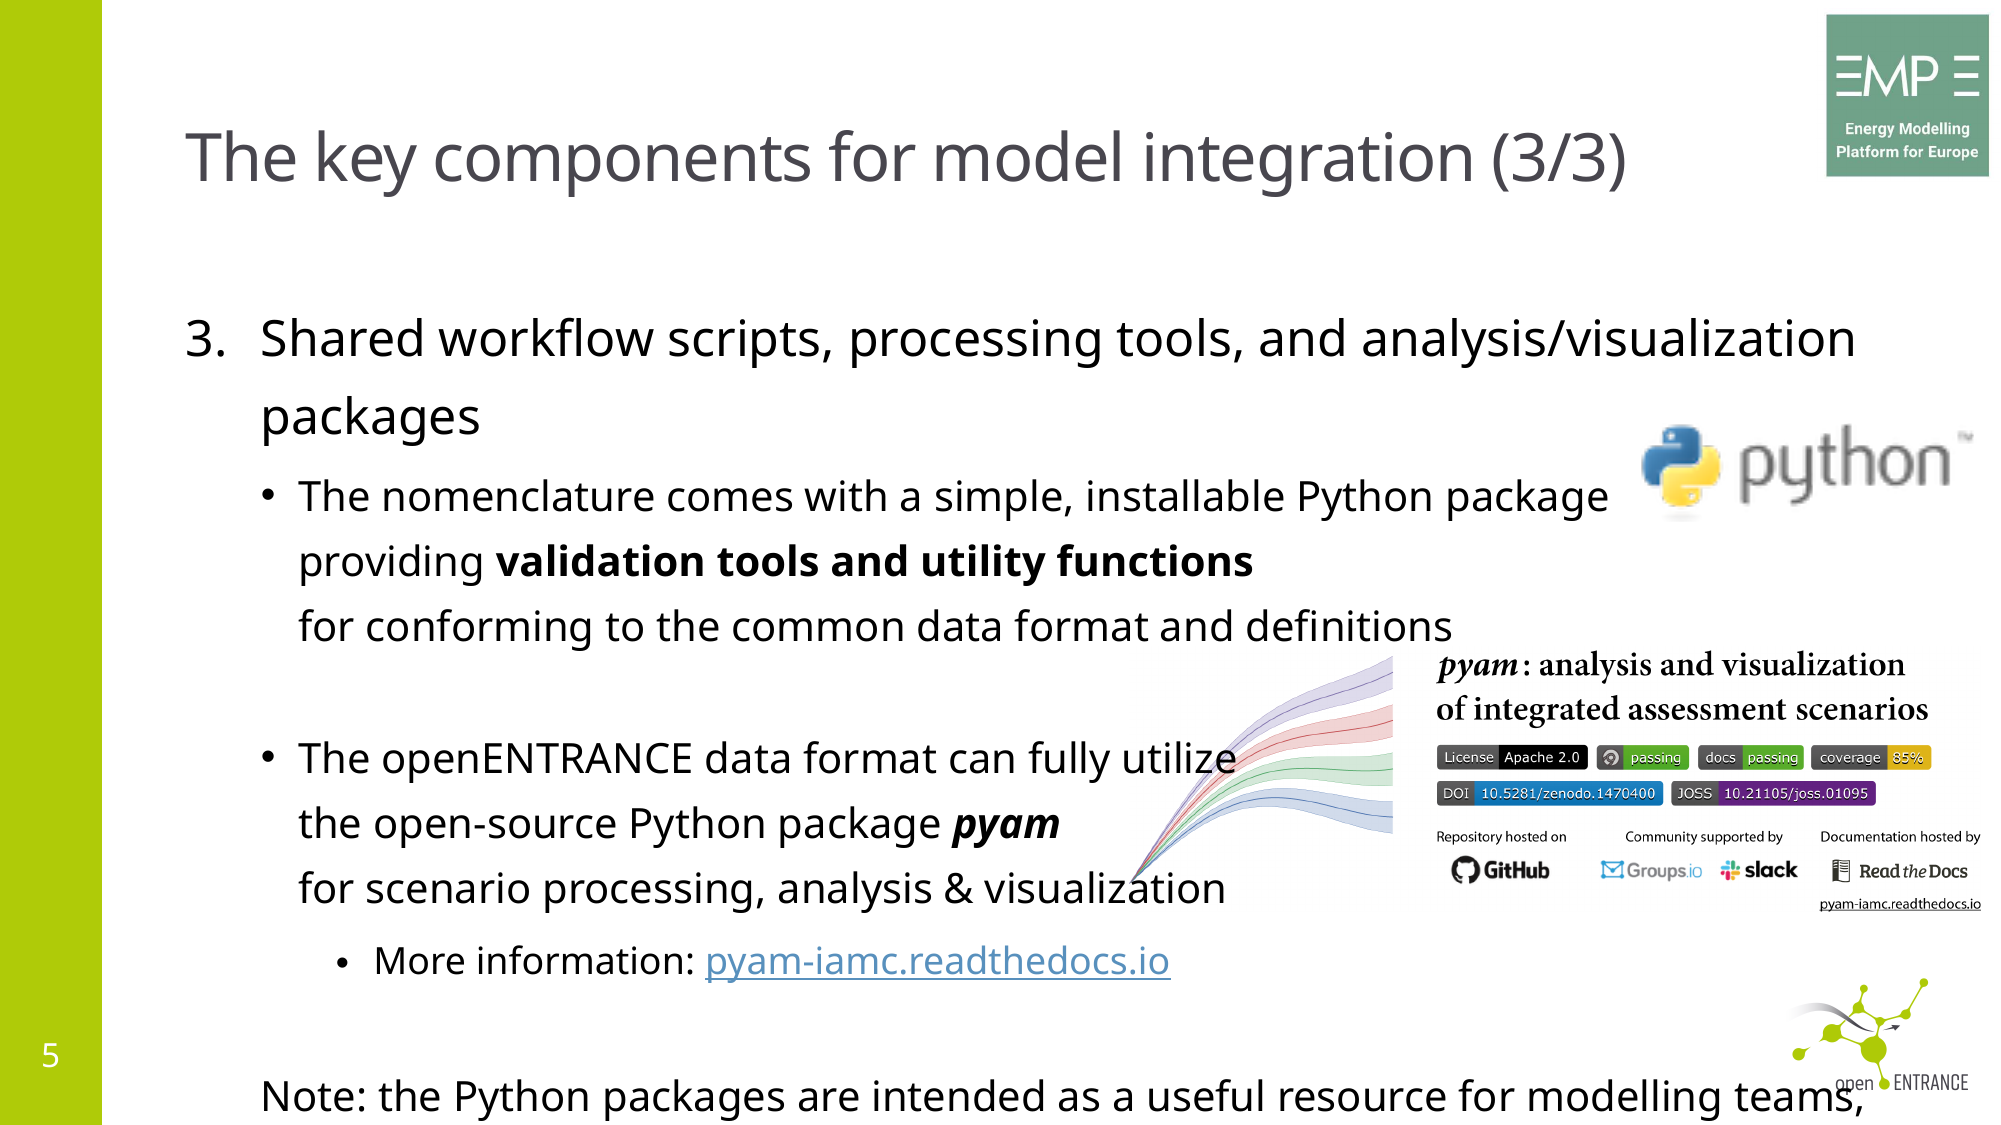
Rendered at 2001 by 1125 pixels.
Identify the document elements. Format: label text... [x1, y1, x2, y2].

list Shared workflow scripts, processing tools, and analysis/visualization packages The nomenclature comes with a simple, installable Python package providing validation tools and utility functions for conforming to the common data format and definitions The openENTRANCE data format can fully utilize the open-source Python package pyam for scenario processing, analysis & visualization More information: pyam-iamc.readthedocs.io Note: the Python packages are intended as a useful resource for modelling teams, but it is not mandatory that they are used in the openENTRANCE project! [170, 280, 1934, 1062]
slide_number 5 [0, 1026, 102, 1087]
picture [1816, 8, 2001, 182]
picture [1129, 646, 1981, 913]
picture [1772, 972, 1974, 1101]
title The key components for model integration (3/3) [170, 93, 1830, 226]
picture [1640, 423, 1977, 525]
